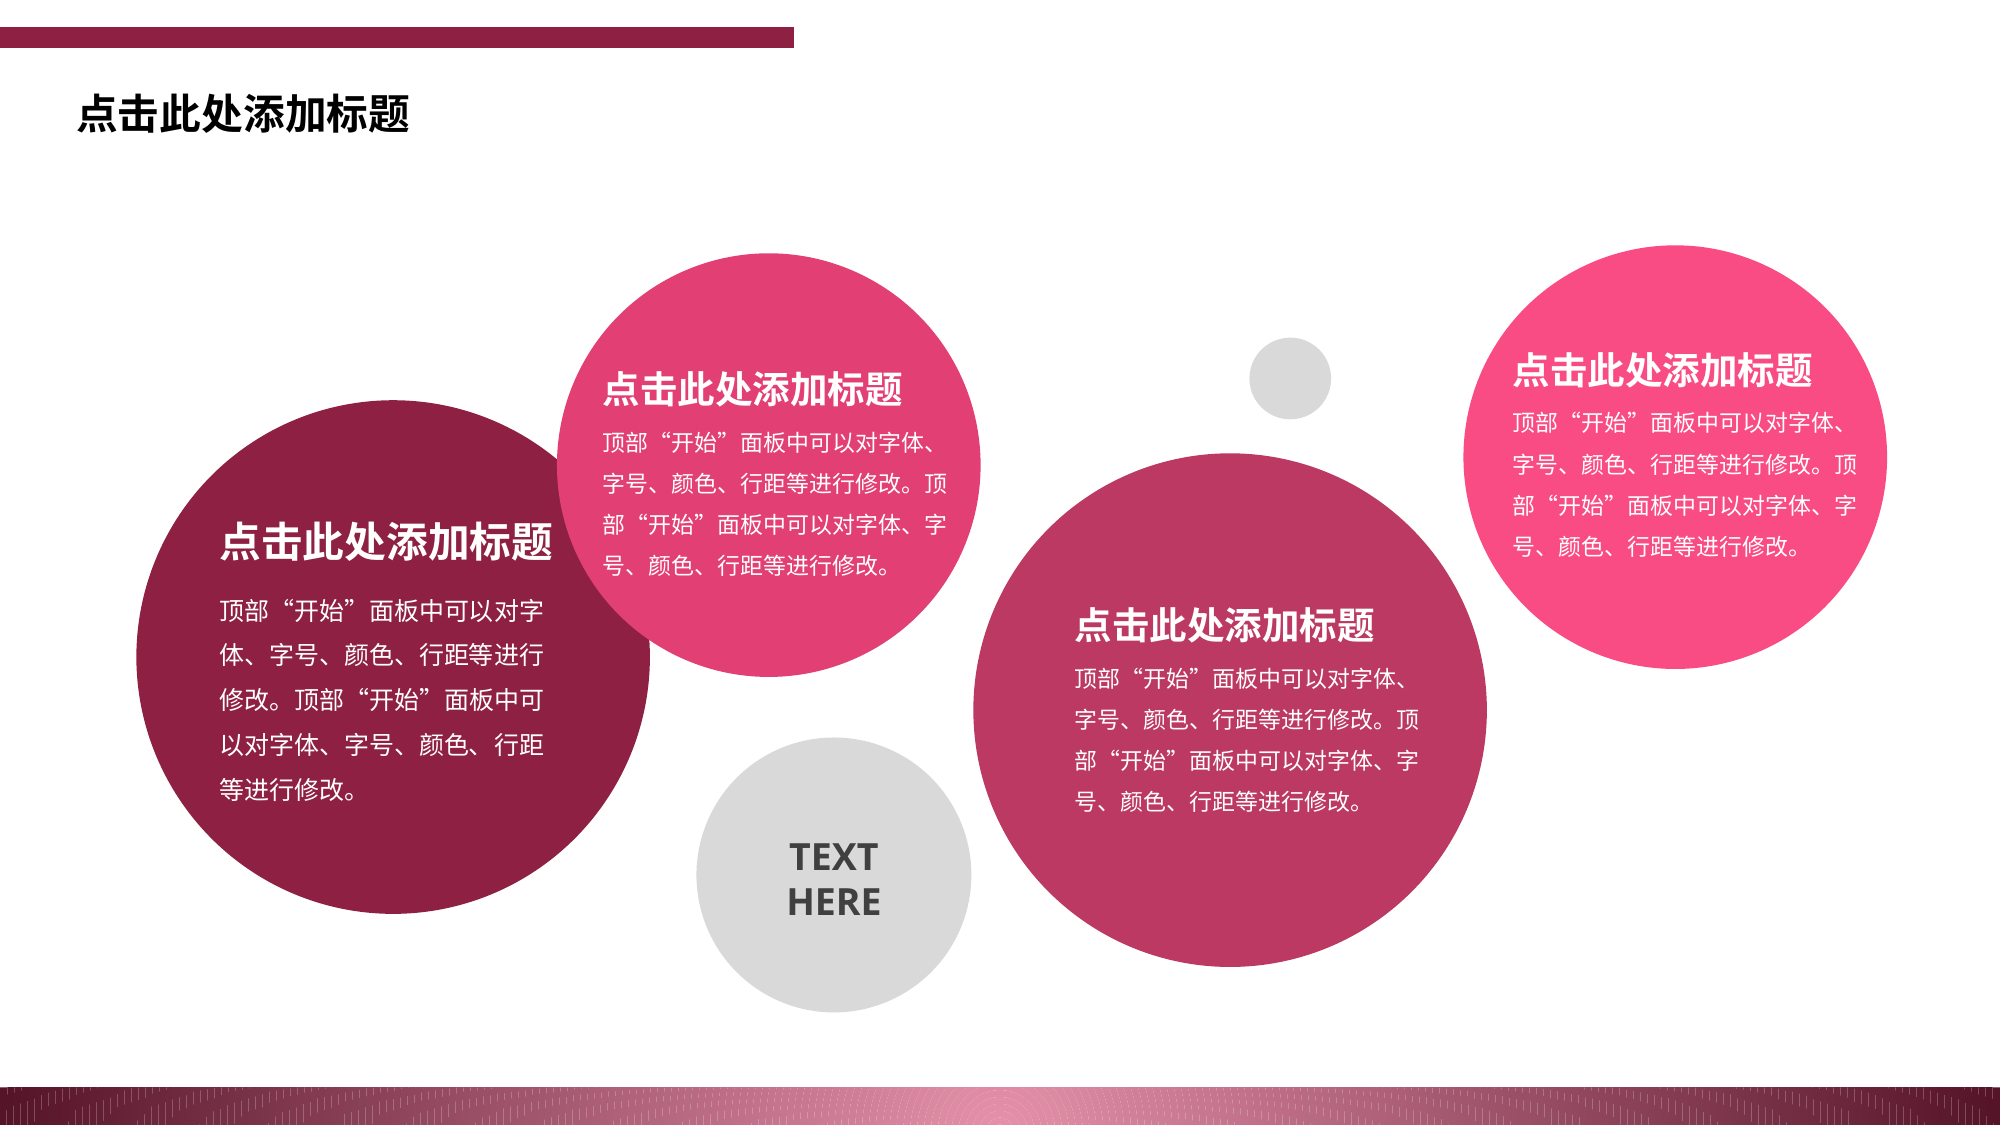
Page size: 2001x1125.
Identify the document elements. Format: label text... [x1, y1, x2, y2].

text_box 顶部“开始”面板中可以对字体、字号、颜色、行距等进行修改。顶部“开始”面板中可以对字体、字号、颜色、行距等进行修改。 [1060, 655, 1439, 823]
text_box 顶部“开始”面板中可以对字体、字号、颜色、行距等进行修改。顶部“开始”面板中可以对字体、字号、颜色、行距等进行修改。 [204, 573, 584, 812]
text_box [967, 390, 981, 540]
text_box 顶部“开始”面板中可以对字体、字号、颜色、行距等进行修改。顶部“开始”面板中可以对字体、字号、颜色、行距等进行修改。 [588, 419, 967, 587]
text_box 顶部“开始”面板中可以对字体、字号、颜色、行距等进行修改。顶部“开始”面板中可以对字体、字号、颜色、行距等进行修改。 [1497, 400, 1877, 568]
text_box 点击此处添加标题 [1497, 339, 1877, 400]
list 点击此处添加标题 [60, 72, 795, 161]
text_box 点击此处添加标题 [1060, 594, 1439, 655]
text_box [595, 587, 943, 677]
text_box [1463, 342, 1856, 669]
text_box [556, 253, 952, 576]
text_box [1877, 392, 1888, 522]
text_box 点击此处添加标题 [588, 358, 967, 419]
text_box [696, 737, 972, 1013]
text_box [973, 453, 1487, 967]
text_box [136, 400, 650, 914]
text_box [1499, 245, 1852, 339]
text_box [1248, 336, 1333, 421]
text_box 点击此处添加标题 [204, 508, 584, 573]
